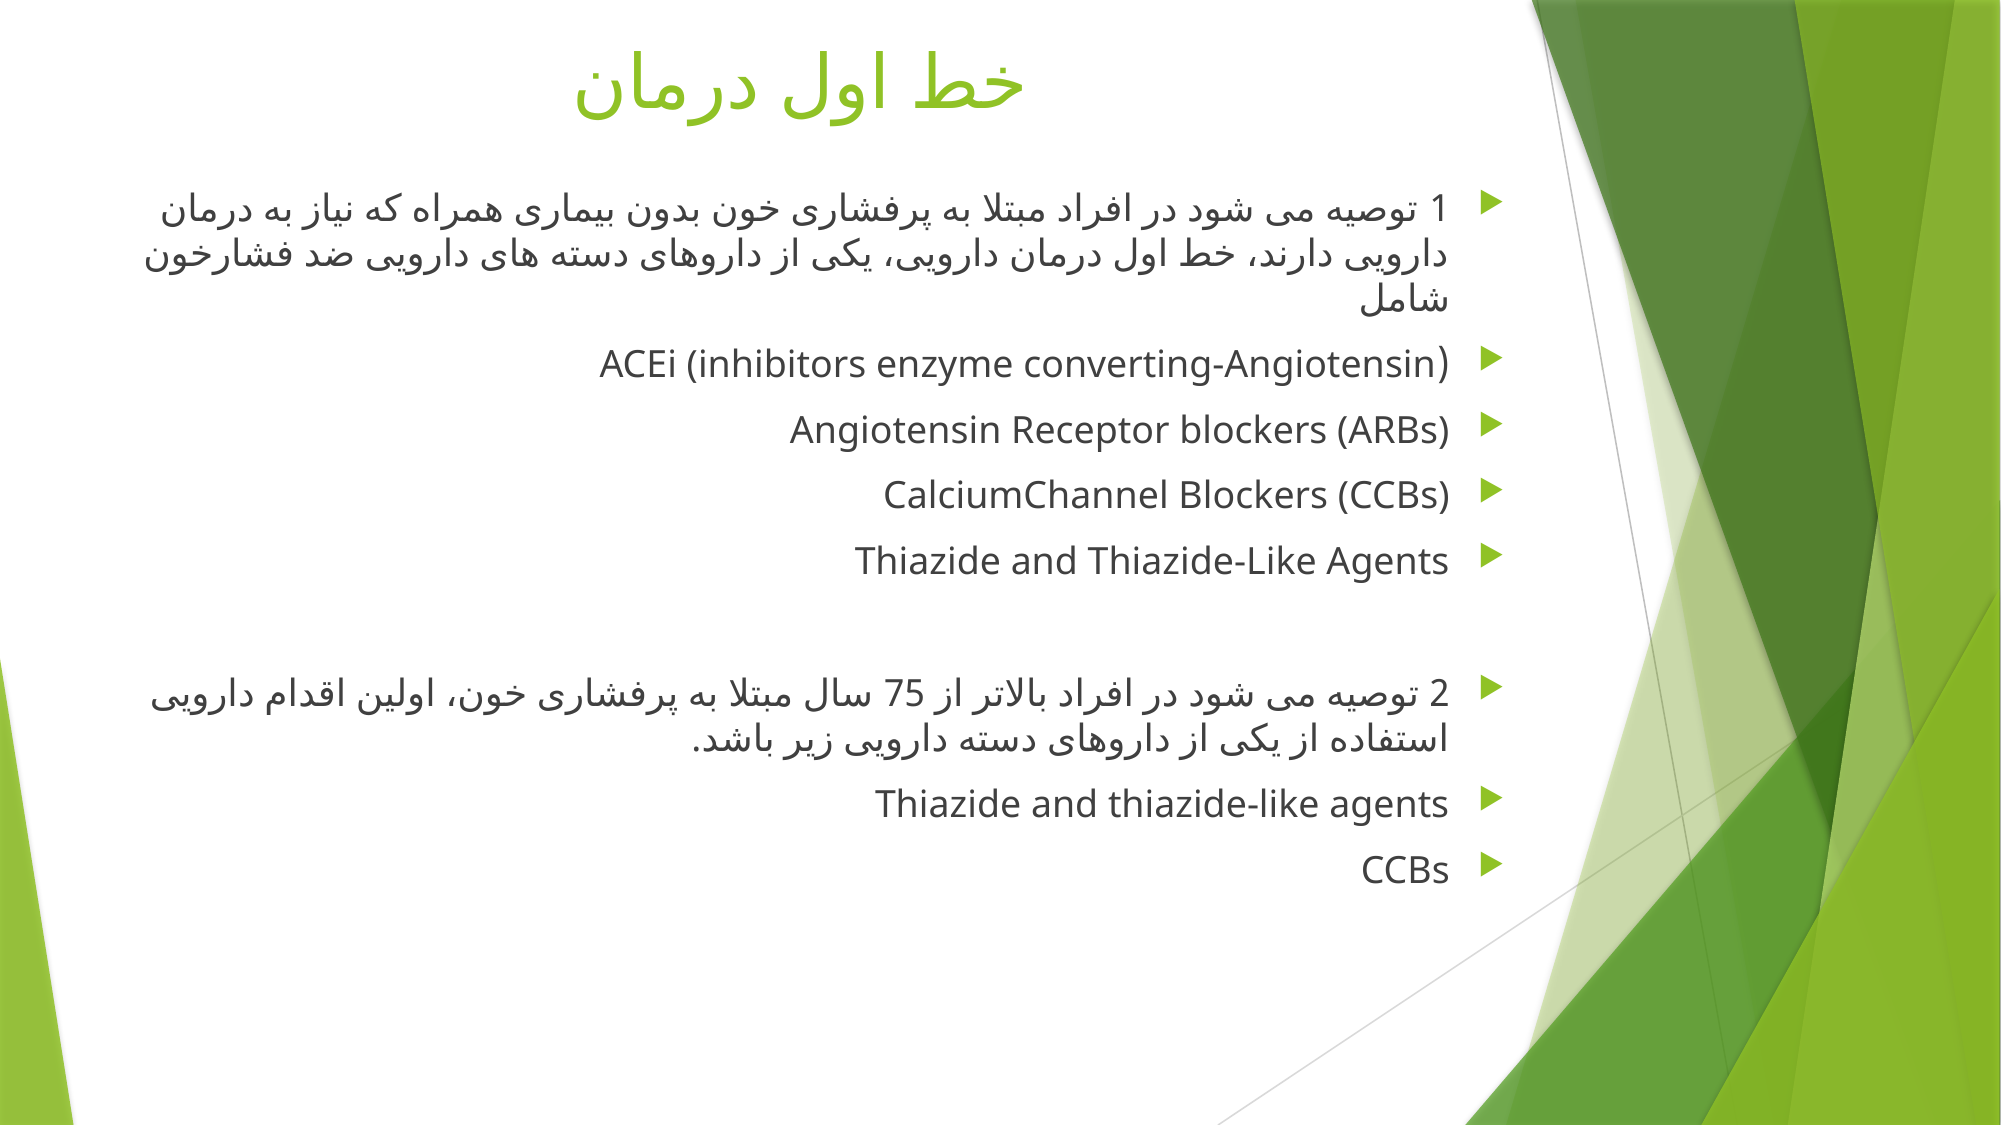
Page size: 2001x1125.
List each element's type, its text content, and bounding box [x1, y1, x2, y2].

title خط اول درمان [95, 25, 1506, 243]
list 1 توصیه می شود در افراد مبتلا به پرفشاری خون بدون بیماری همراه که نیاز به درمان دارویی دارند، خط اول درمان دارویی، یکی از داروهای دسته های دارویی ضد فشارخون شامل (ACEi (inhibitors enzyme converting-Angiotensin Angiotensin Receptor blockers (ARBs) CalciumChannel Blockers (CCBs) Thiazide and Thiazide-Like Agents 2 توصیه می شود در افراد بالاتر از 75 سال مبتلا به پرفشاری خون، اولین اقدام دارویی استفاده از یکی از داروهای دسته دارویی زیر باشد. Thiazide and thiazide-like agents CCBs [111, 176, 1522, 991]
